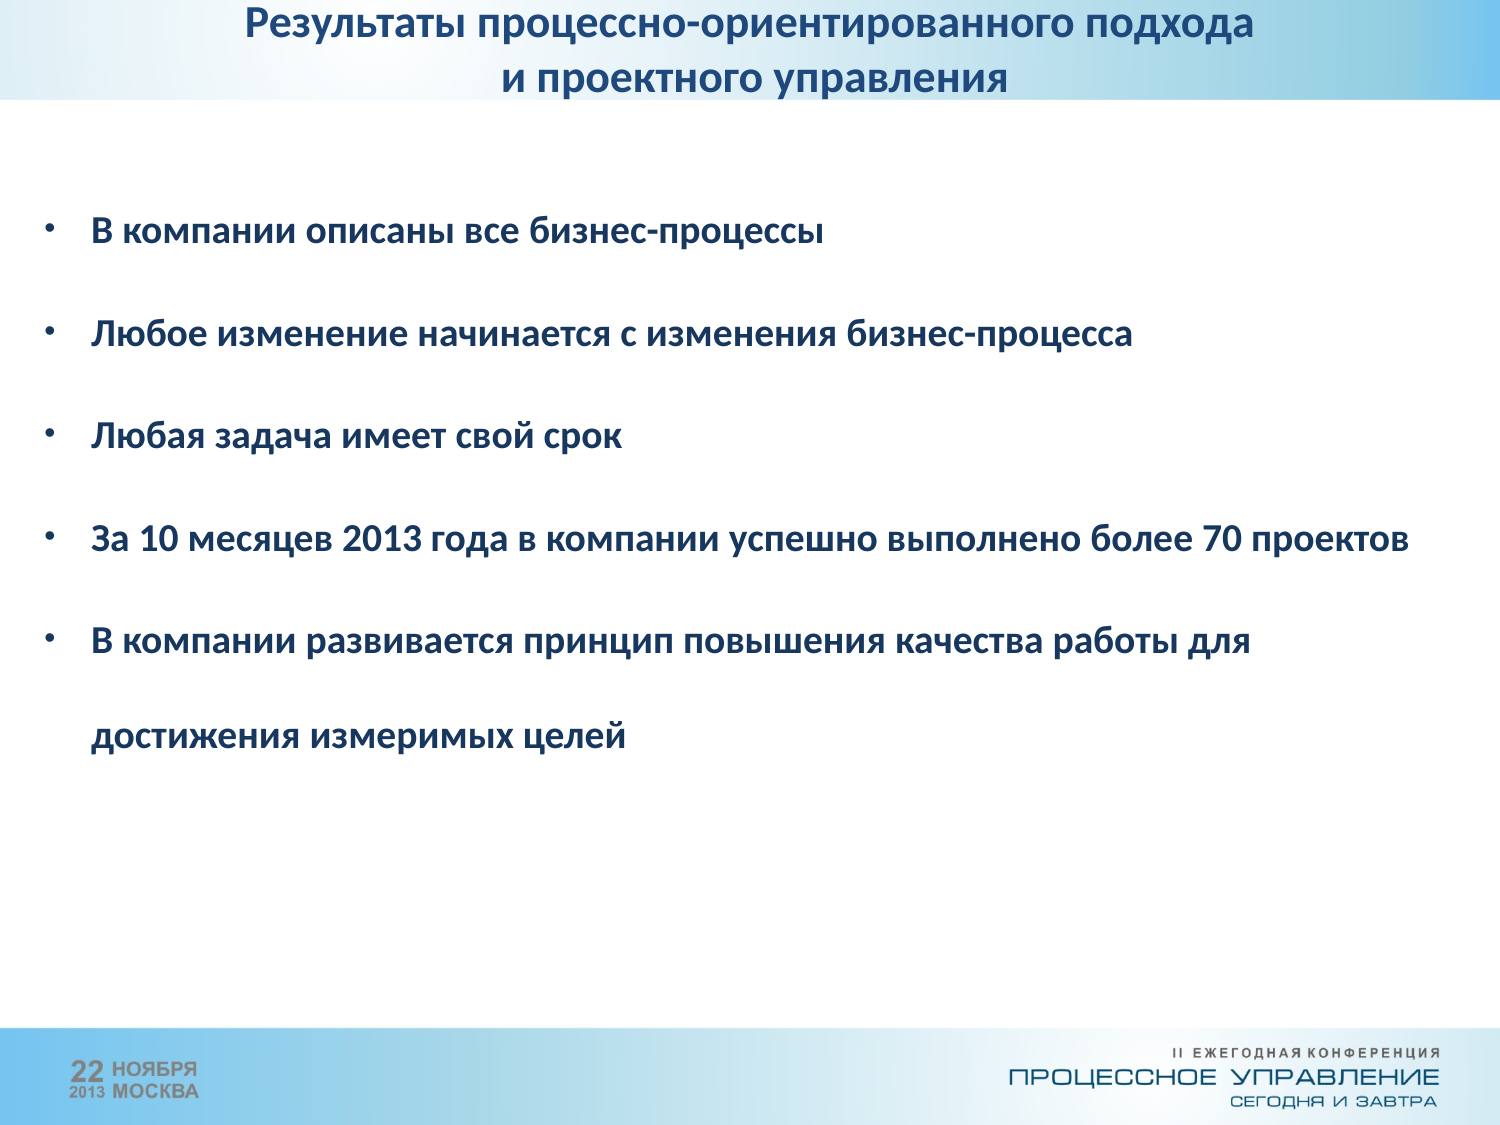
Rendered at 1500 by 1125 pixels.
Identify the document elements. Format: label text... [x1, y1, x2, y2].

list Результаты процессно-ориентированного подхода и проектного управления [29, 0, 1471, 102]
picture [0, 0, 1500, 1125]
list В компании описаны все бизнес-процессы Любое изменение начинается с изменения бизнес-процесса Любая задача имеет свой срок За 10 месяцев 2013 года в компании успешно выполнено более 70 проектов В компании развивается принцип повышения качества работы для достижения измеримых целей [29, 148, 1471, 1000]
